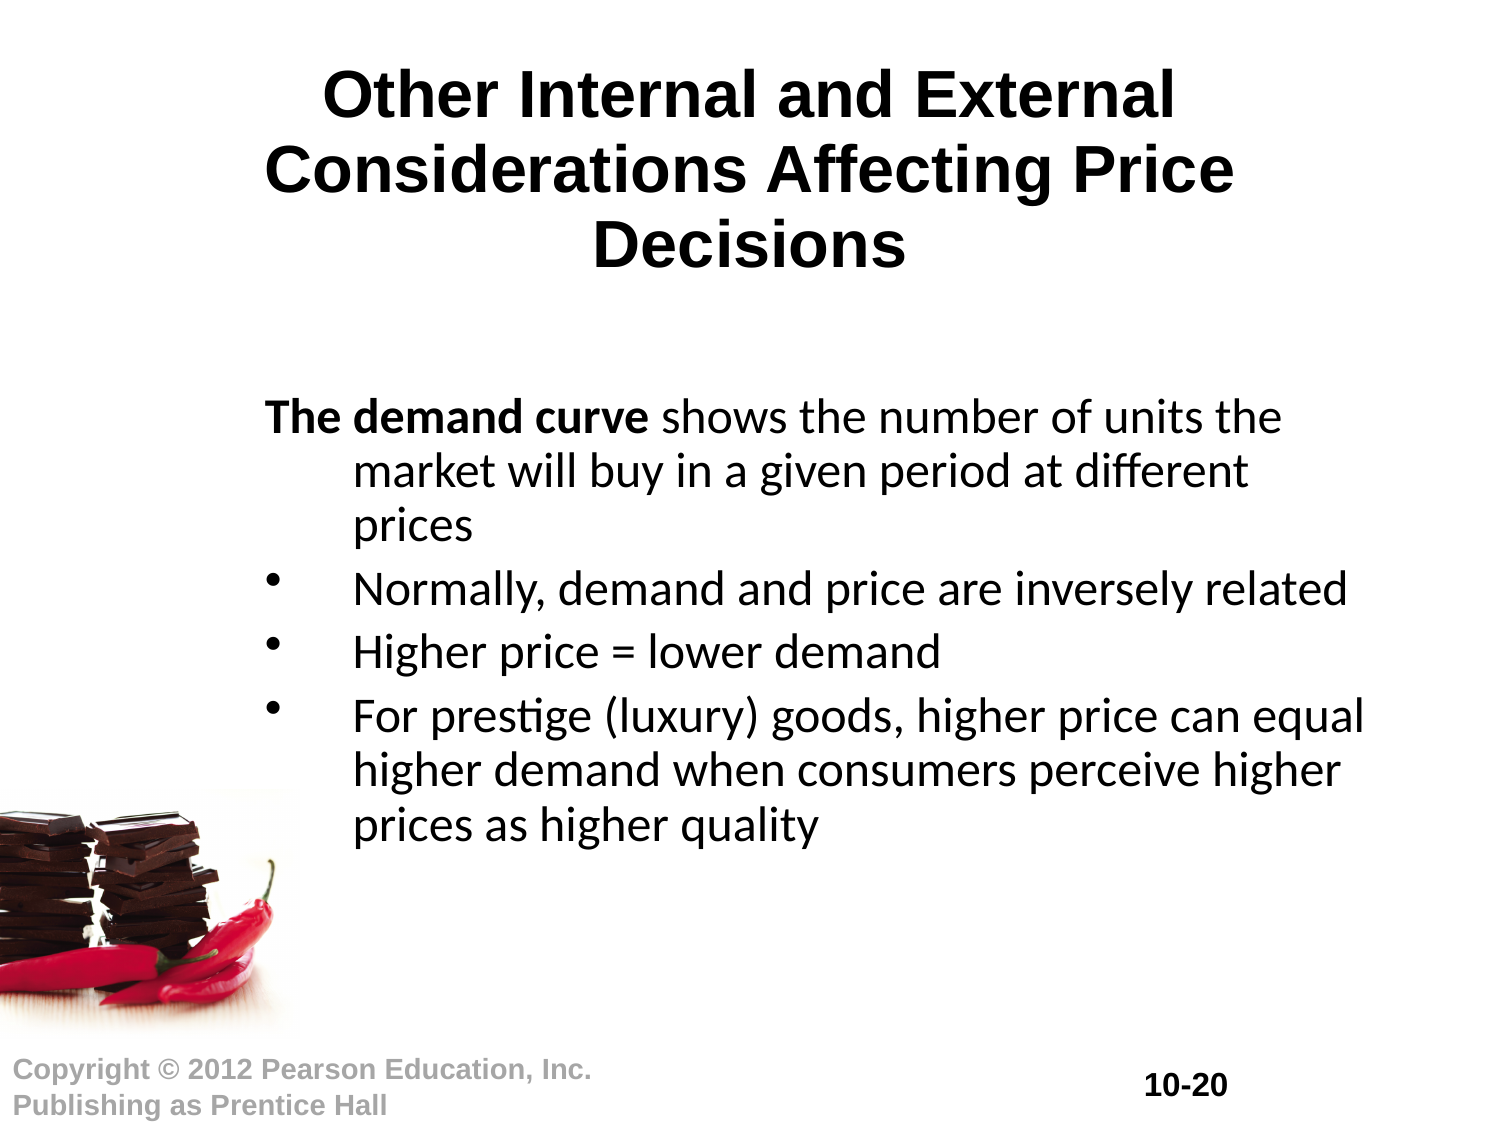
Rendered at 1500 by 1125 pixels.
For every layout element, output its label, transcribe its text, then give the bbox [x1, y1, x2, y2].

picture [0, 789, 300, 1039]
list The demand curve shows the number of units the market will buy in a given period at different prices Normally, demand and price are inversely related Higher price = lower demand For prestige (luxury) goods, higher price can equal higher demand when consumers perceive higher prices as higher quality [249, 312, 1388, 1001]
title Other Internal and External Considerations Affecting Price Decisions [112, 37, 1388, 226]
